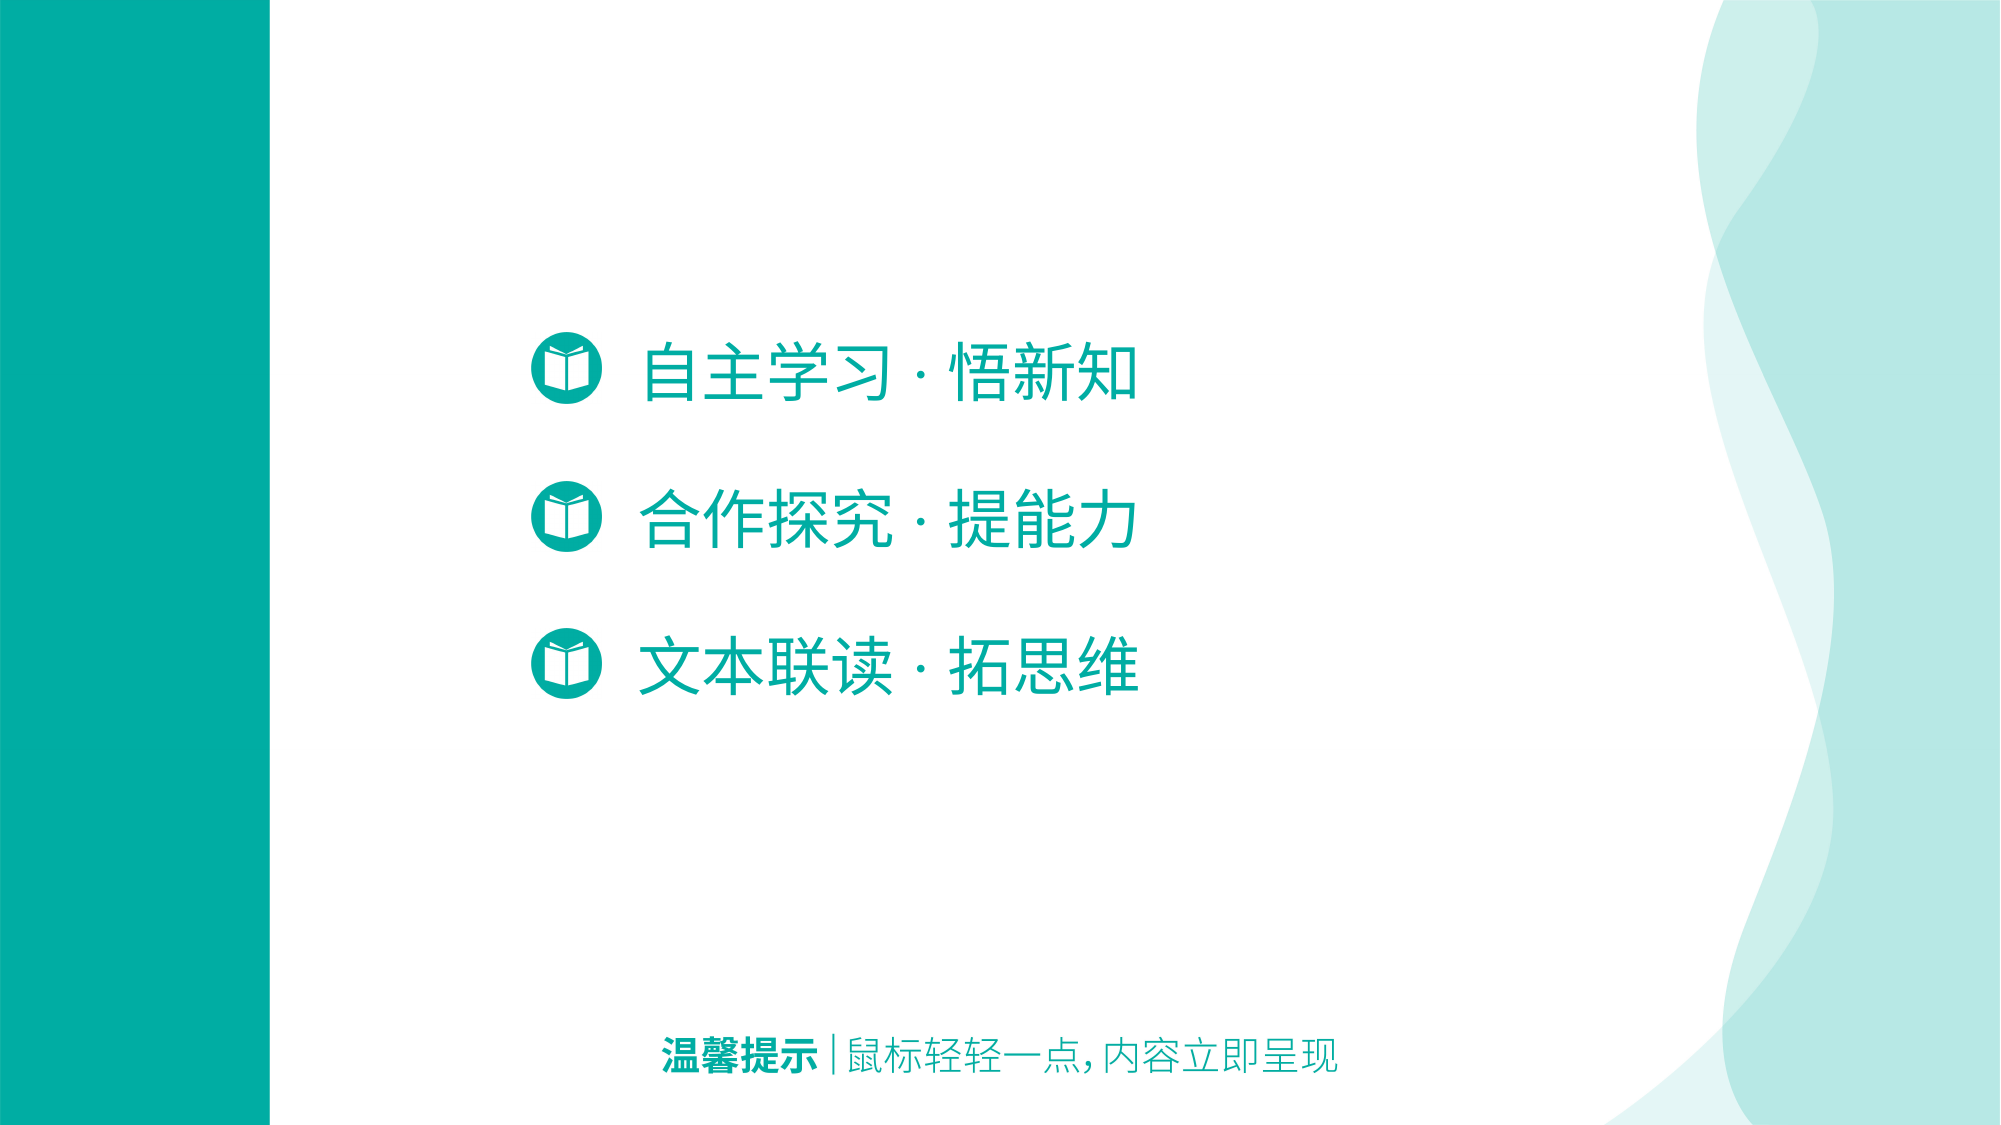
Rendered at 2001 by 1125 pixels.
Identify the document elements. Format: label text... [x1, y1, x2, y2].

text_box 自主学习·悟新知 [619, 325, 1223, 414]
text_box 文本联读·拓思维 [619, 619, 1223, 708]
picture [0, 0, 2000, 1125]
text_box 合作探究·提能力 [619, 472, 1223, 561]
